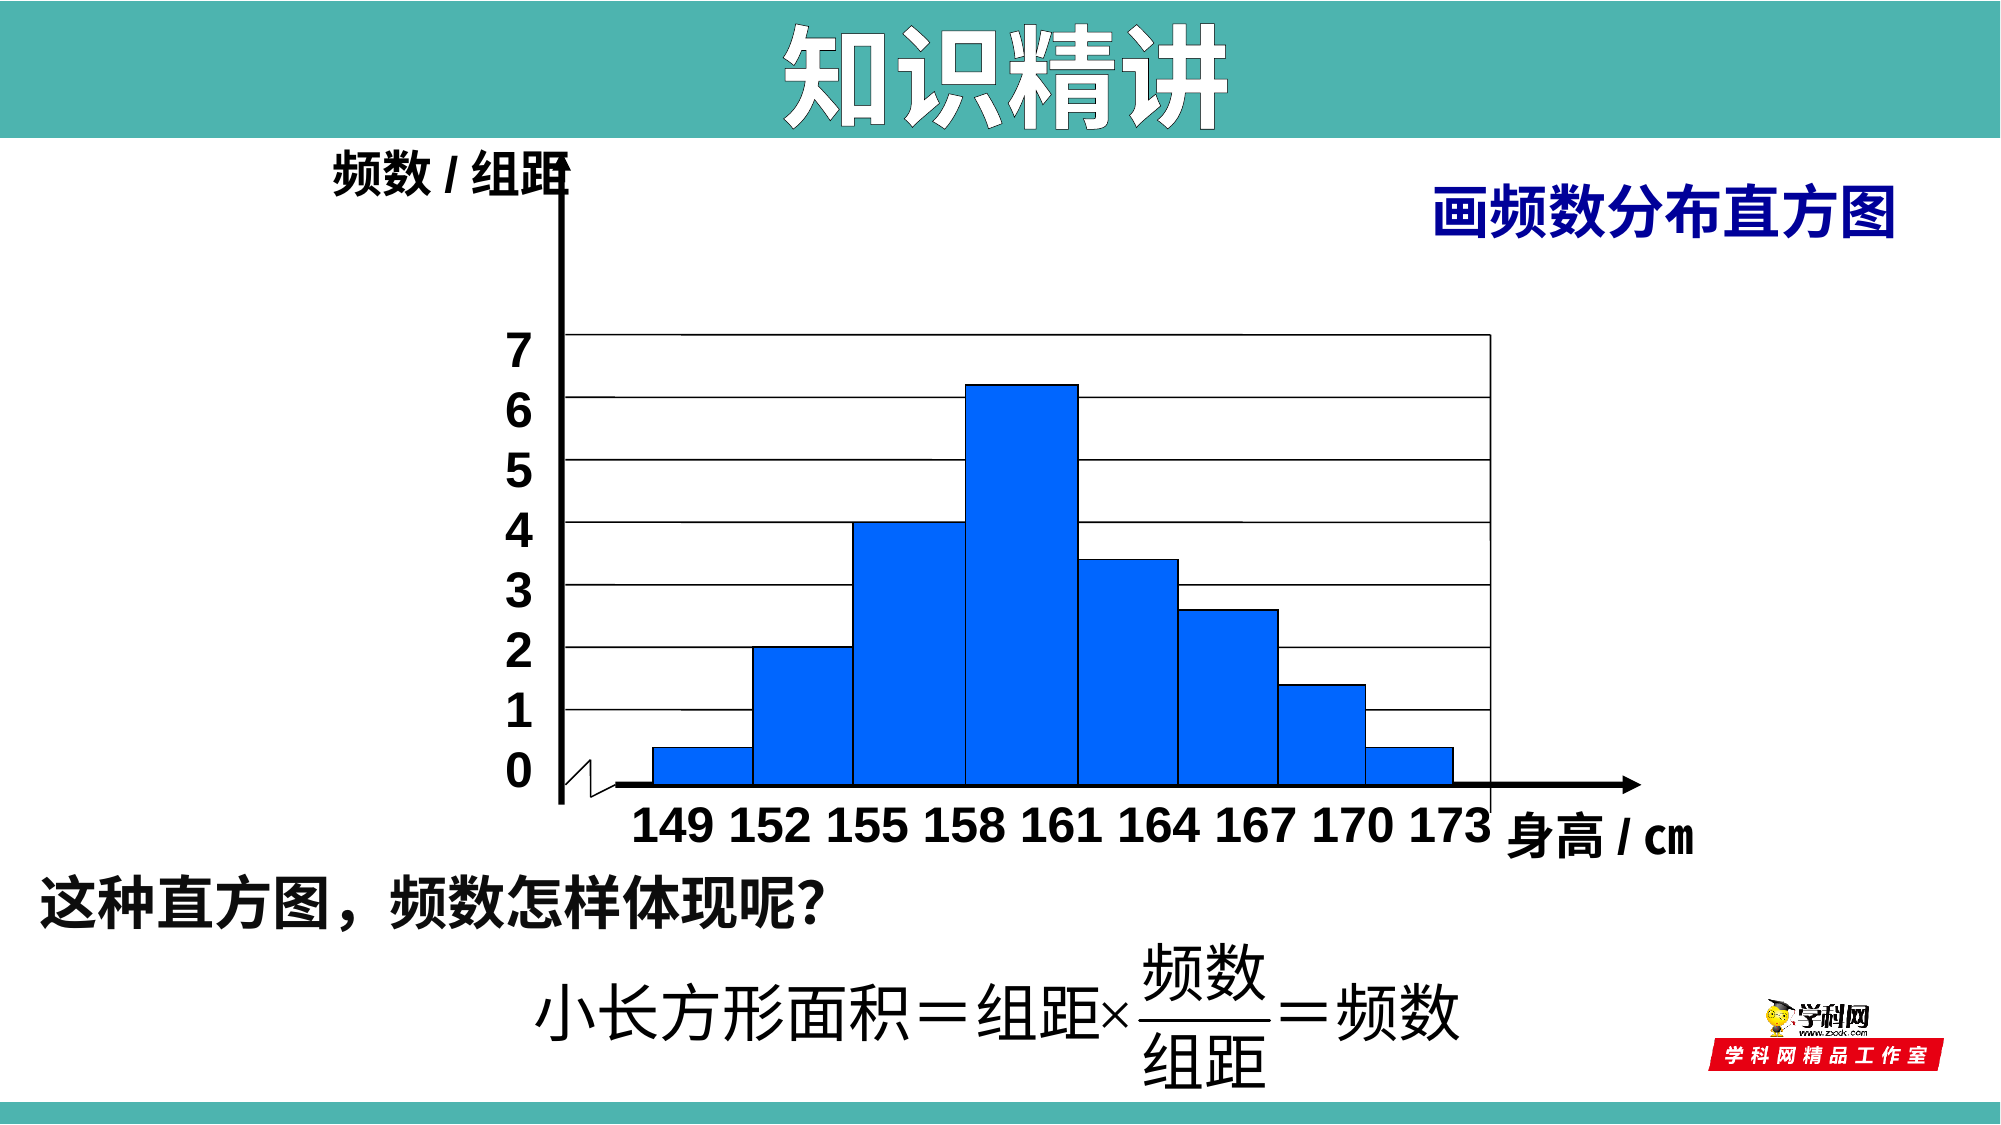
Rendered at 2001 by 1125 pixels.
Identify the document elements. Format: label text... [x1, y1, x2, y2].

picture [0, 1, 2001, 1124]
text_box 画频数分布直方图 [1803, 167, 1934, 253]
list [526, 931, 1474, 1105]
text_box 这种直方图，频数怎样体现呢？ [25, 858, 1033, 944]
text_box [317, 134, 1803, 873]
text_box 知识精讲 [765, 0, 1247, 134]
